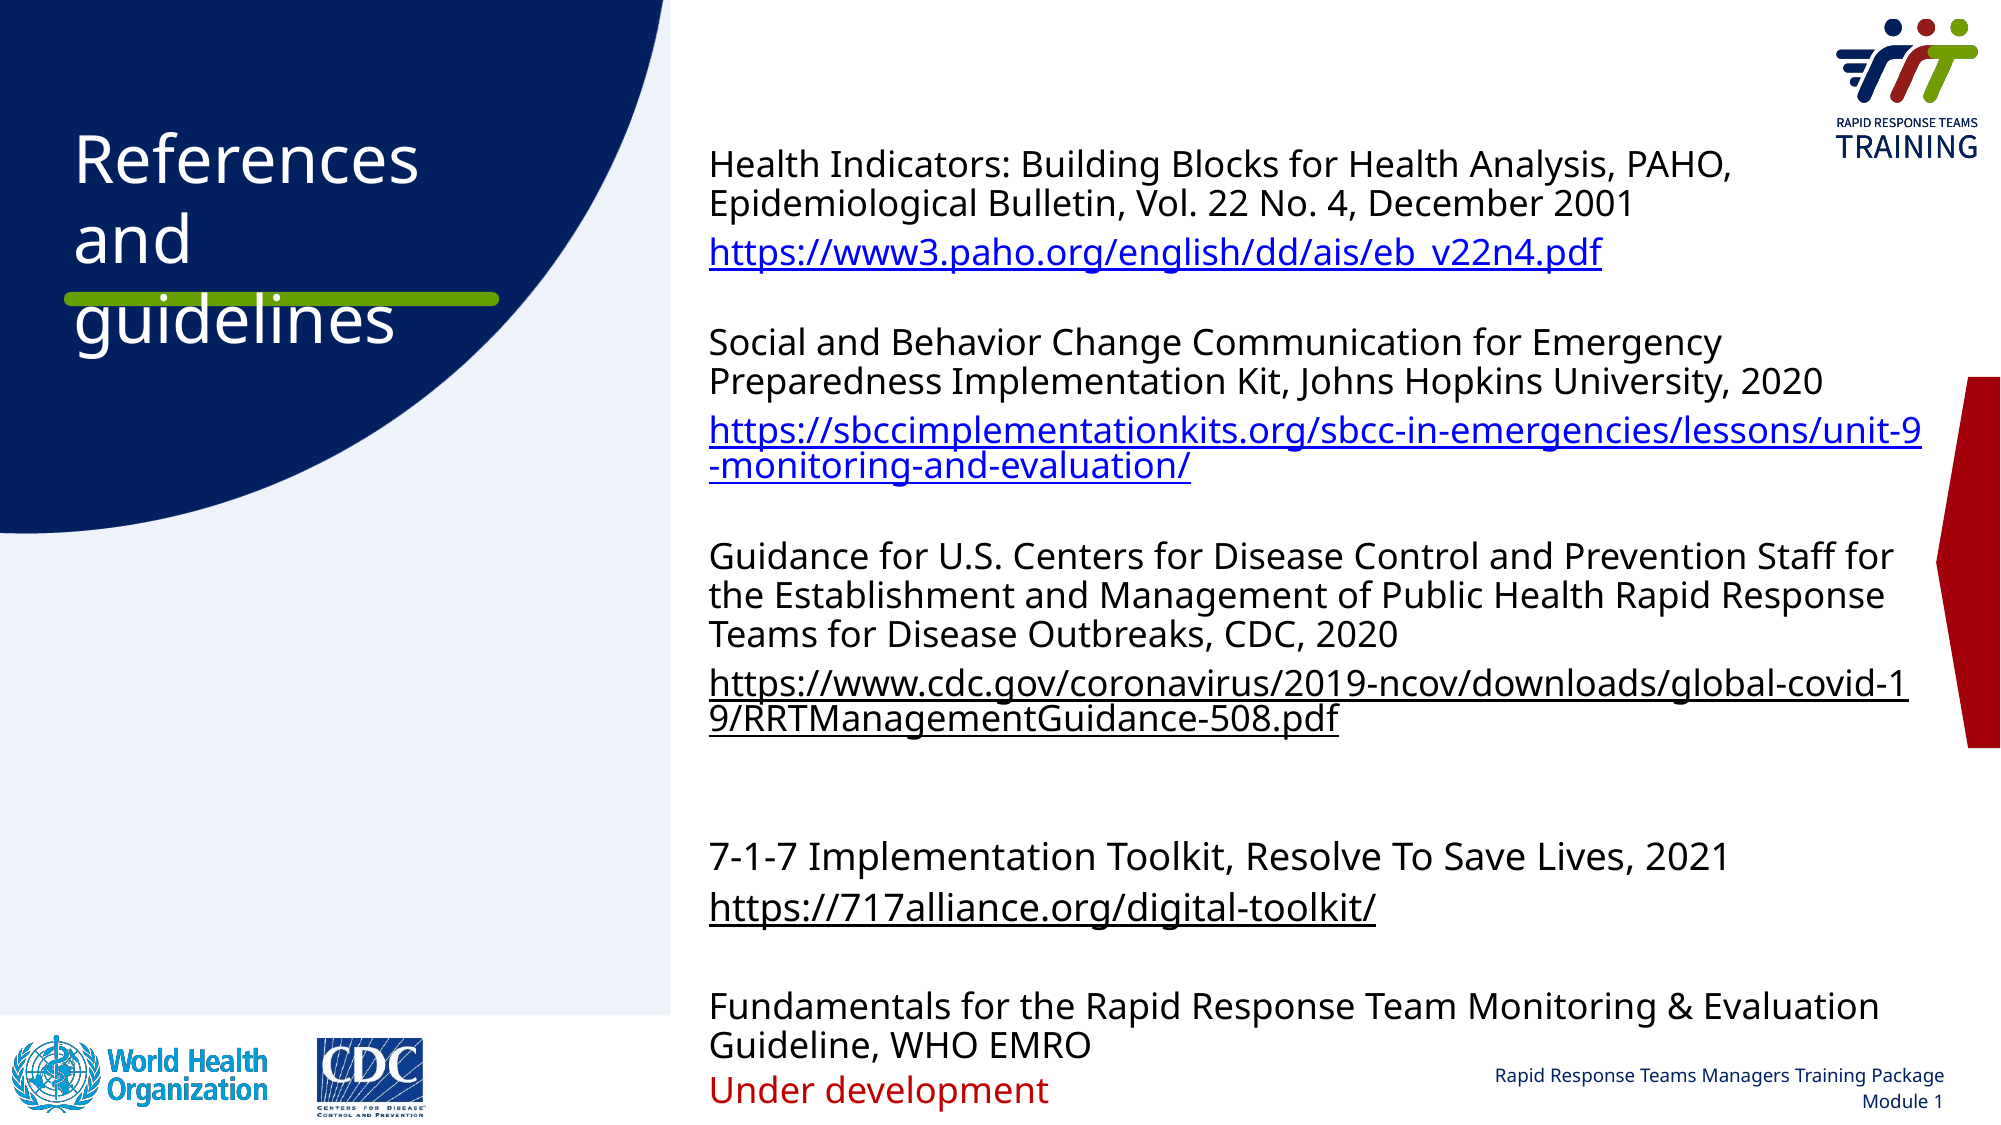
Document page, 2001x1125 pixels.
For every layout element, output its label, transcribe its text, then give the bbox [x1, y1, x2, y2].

picture [12, 1083, 48, 1113]
picture [50, 1108, 62, 1113]
picture [24, 1054, 36, 1087]
picture [1835, 19, 1978, 167]
picture [30, 1083, 37, 1091]
picture [40, 1062, 47, 1070]
picture [34, 1054, 43, 1078]
picture [317, 1038, 426, 1117]
picture [22, 1062, 26, 1077]
picture [46, 1056, 54, 1062]
list Health Indicators: Building Blocks for Health Analysis, PAHO, Epidemiological Bulletin, Vol. 22 No. 4, December 2001 https://www3.paho.org/english/dd/ais/eb_v22n4.pdf Social and Behavior Change Communication for Emergency Preparedness Implementation Kit, Johns Hopkins University, 2020 https://sbccimplementationkits.org/sbcc-in-emergencies/lessons/unit-9-monitoring-and-evaluation/ Guidance for U.S. Centers for Disease Control and Prevention Staff for the Establishment and Management of Public Health Rapid Response Teams for Disease Outbreaks, CDC, 2020 https://www.cdc.gov/coronavirus/2019-ncov/downloads/global-covid-19/RRTManagementGuidance-508.pdf 7-1-7 Implementation Toolkit, Resolve To Save Lives, 2021 https://717alliance.org/digital-toolkit/ Fundamentals for the Rapid Response Team Monitoring & Evaluation Guideline, WHO EMRO Under development [700, 137, 1937, 1049]
picture [12, 1035, 54, 1068]
picture [71, 1053, 90, 1091]
picture [59, 1035, 267, 1113]
picture [36, 1088, 78, 1105]
picture [0, 0, 670, 538]
